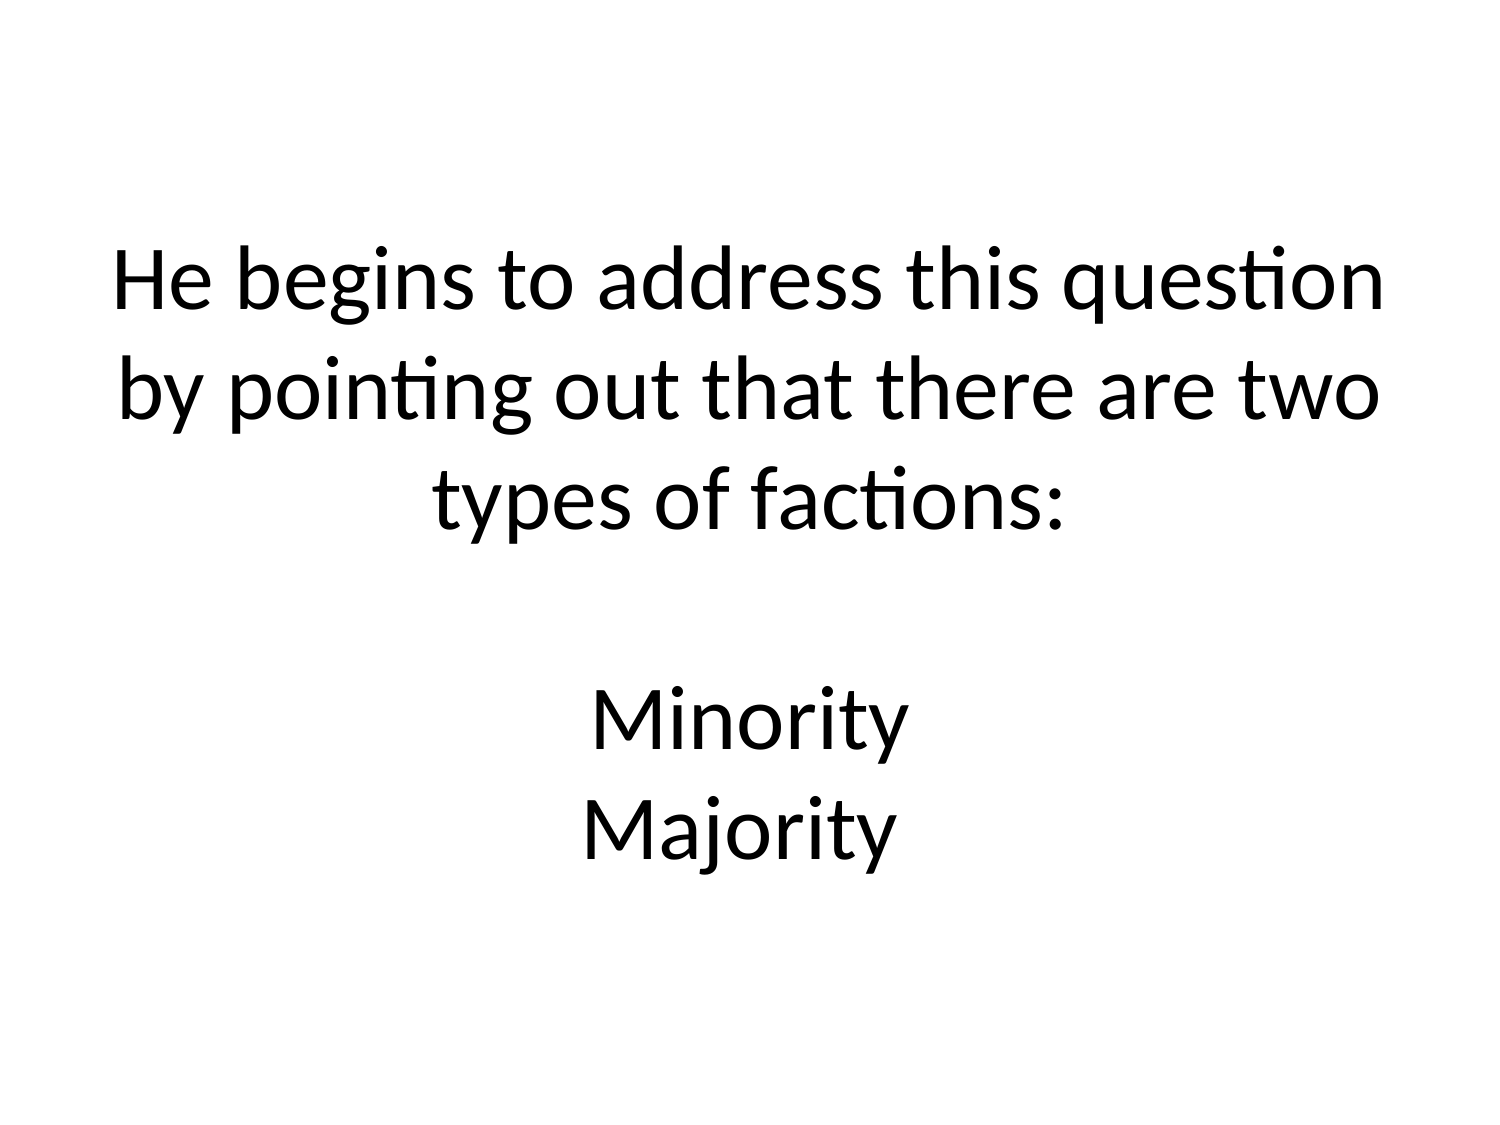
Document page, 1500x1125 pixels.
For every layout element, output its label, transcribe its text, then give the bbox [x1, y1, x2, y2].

title He begins to address this question by pointing out that there are two types of factions: Minority Majority [74, 44, 1426, 1051]
